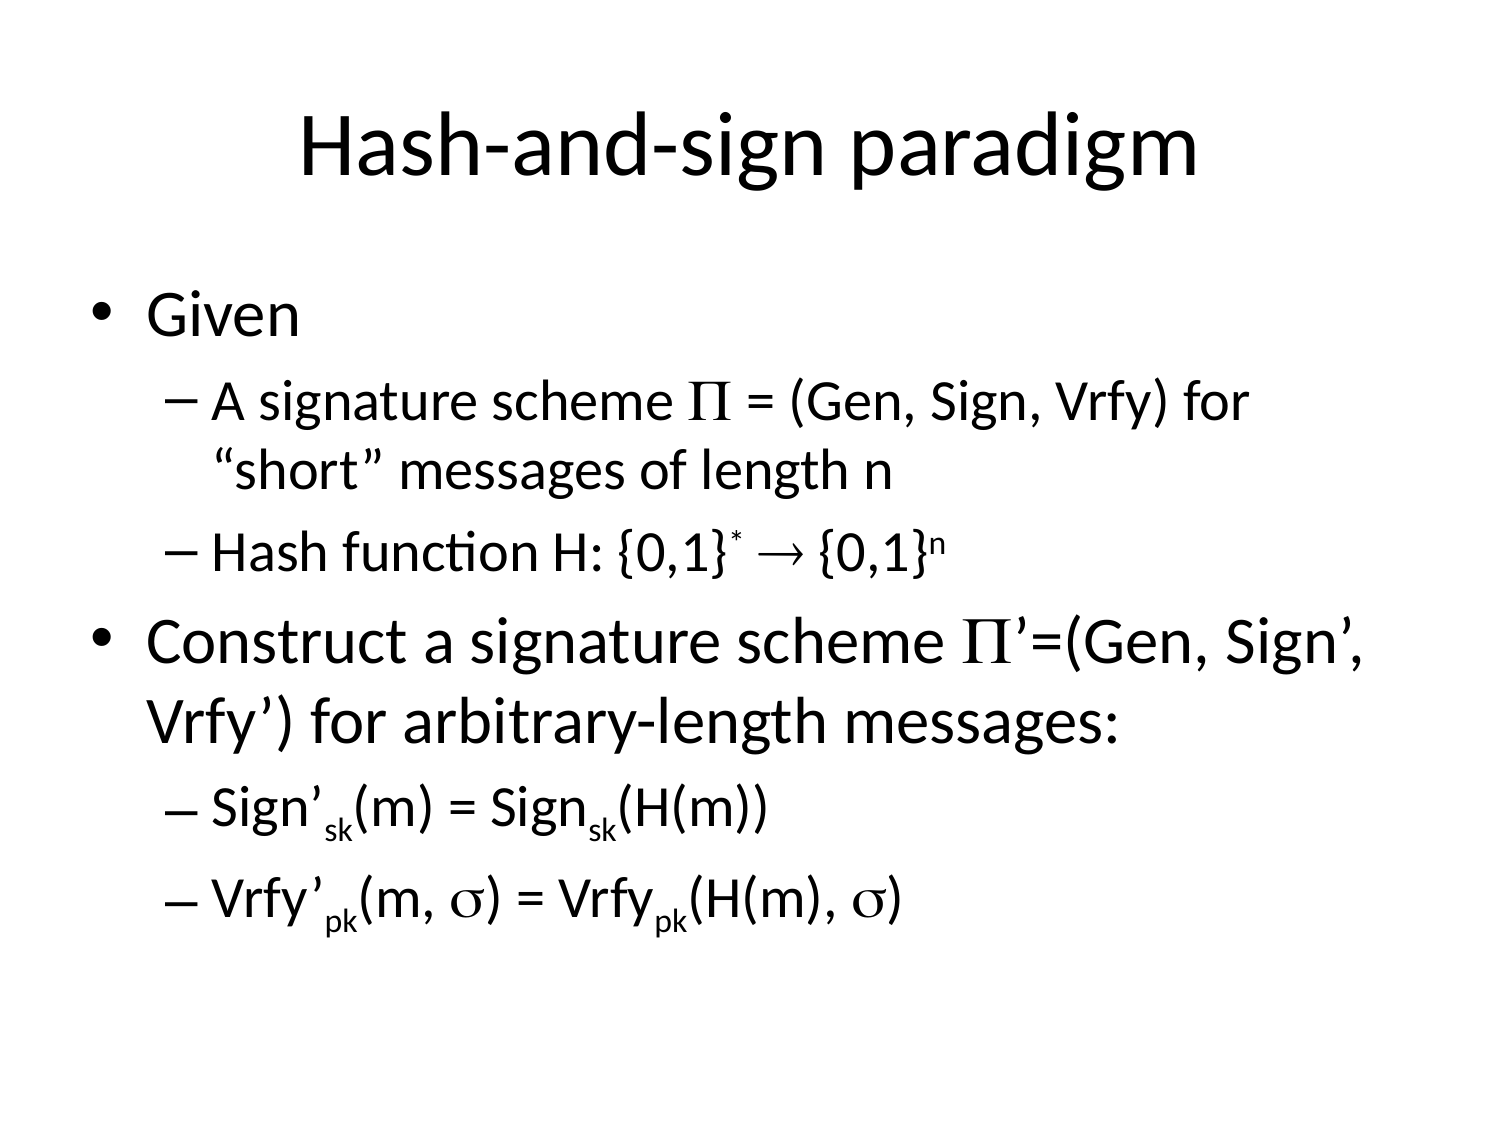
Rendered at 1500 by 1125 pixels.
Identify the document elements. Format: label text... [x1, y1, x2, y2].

list Given A signature scheme  = (Gen, Sign, Vrfy) for “short” messages of length n Hash function H: {0,1}*  {0,1}n Construct a signature scheme ’=(Gen, Sign’, Vrfy’) for arbitrary-length messages: Sign’sk(m) = Signsk(H(m)) Vrfy’pk(m, ) = Vrfypk(H(m), ) [75, 262, 1425, 1005]
title Hash-and-sign paradigm [75, 45, 1425, 233]
